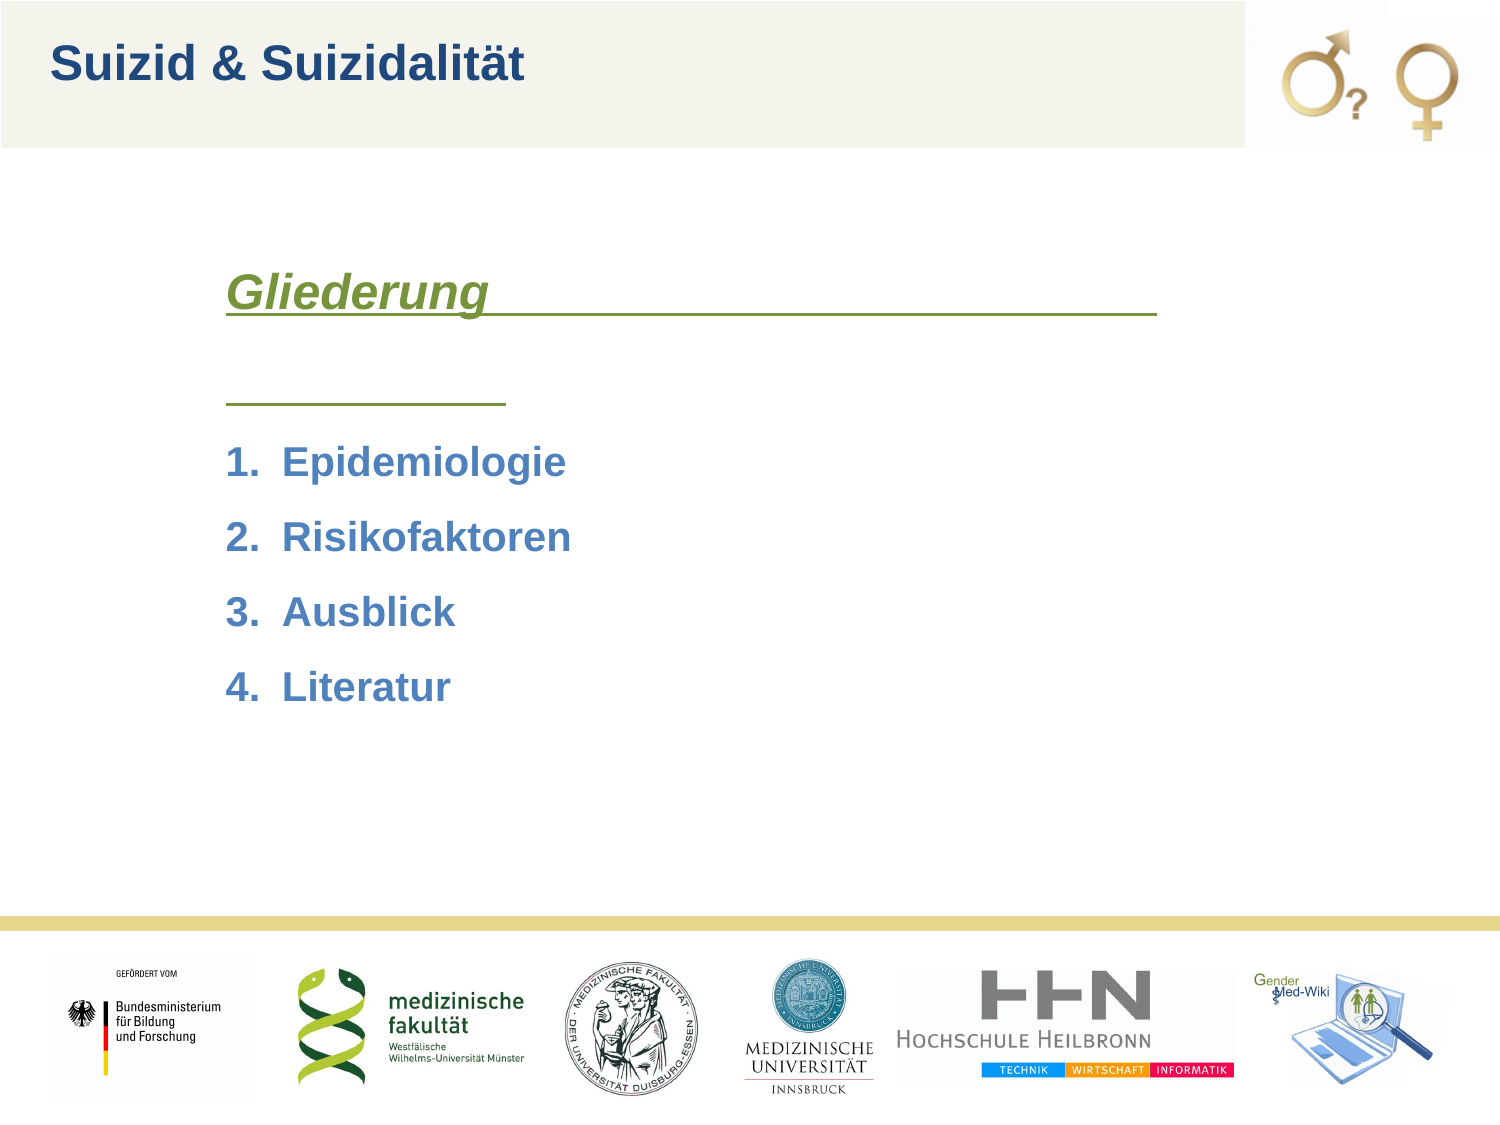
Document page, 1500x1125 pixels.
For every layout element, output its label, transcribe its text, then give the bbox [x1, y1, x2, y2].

picture [1245, 0, 1500, 149]
picture [1246, 965, 1453, 1087]
picture [47, 952, 255, 1100]
text_box Suizid & Suizidalität [35, 23, 1207, 99]
picture [298, 952, 1234, 1100]
text_box Gliederung _________________ Epidemiologie Risikofaktoren Ausblick Literatur [210, 222, 1184, 768]
